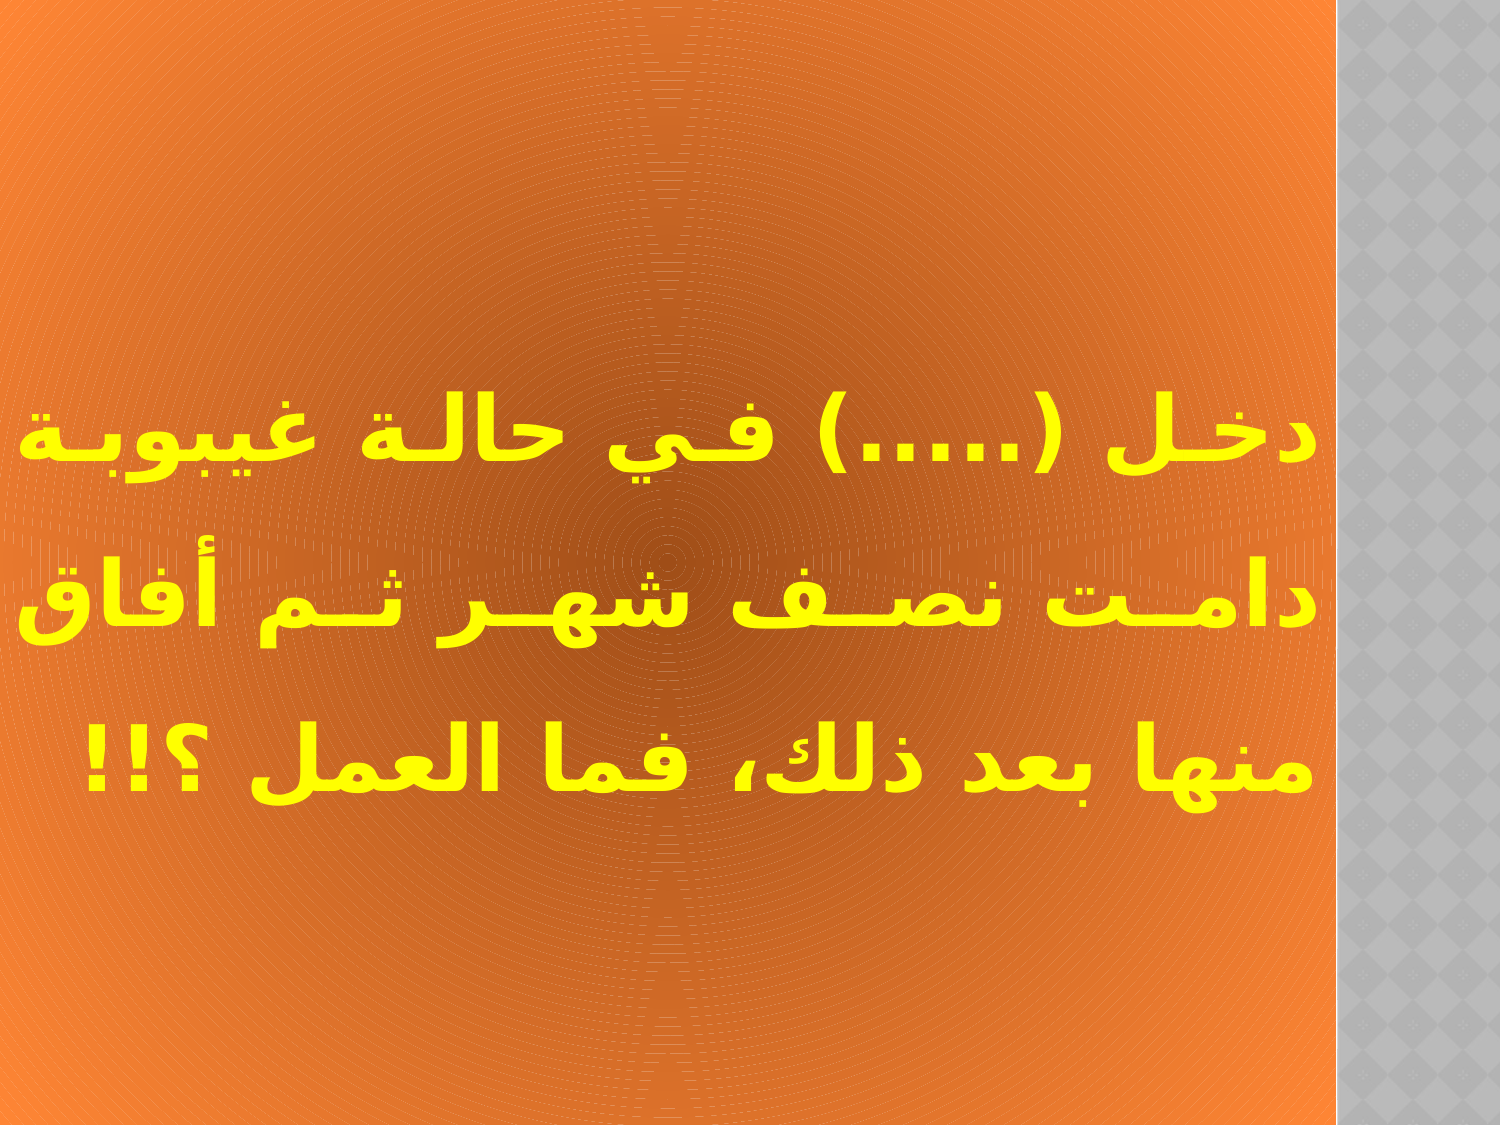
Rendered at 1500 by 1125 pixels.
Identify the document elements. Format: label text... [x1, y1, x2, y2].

text_box دخل (.....) في حالة غيبوبة دامت نصف شهر ثم أفاق منها بعد ذلك، فما العمل ؟!! [0, 0, 1336, 1125]
